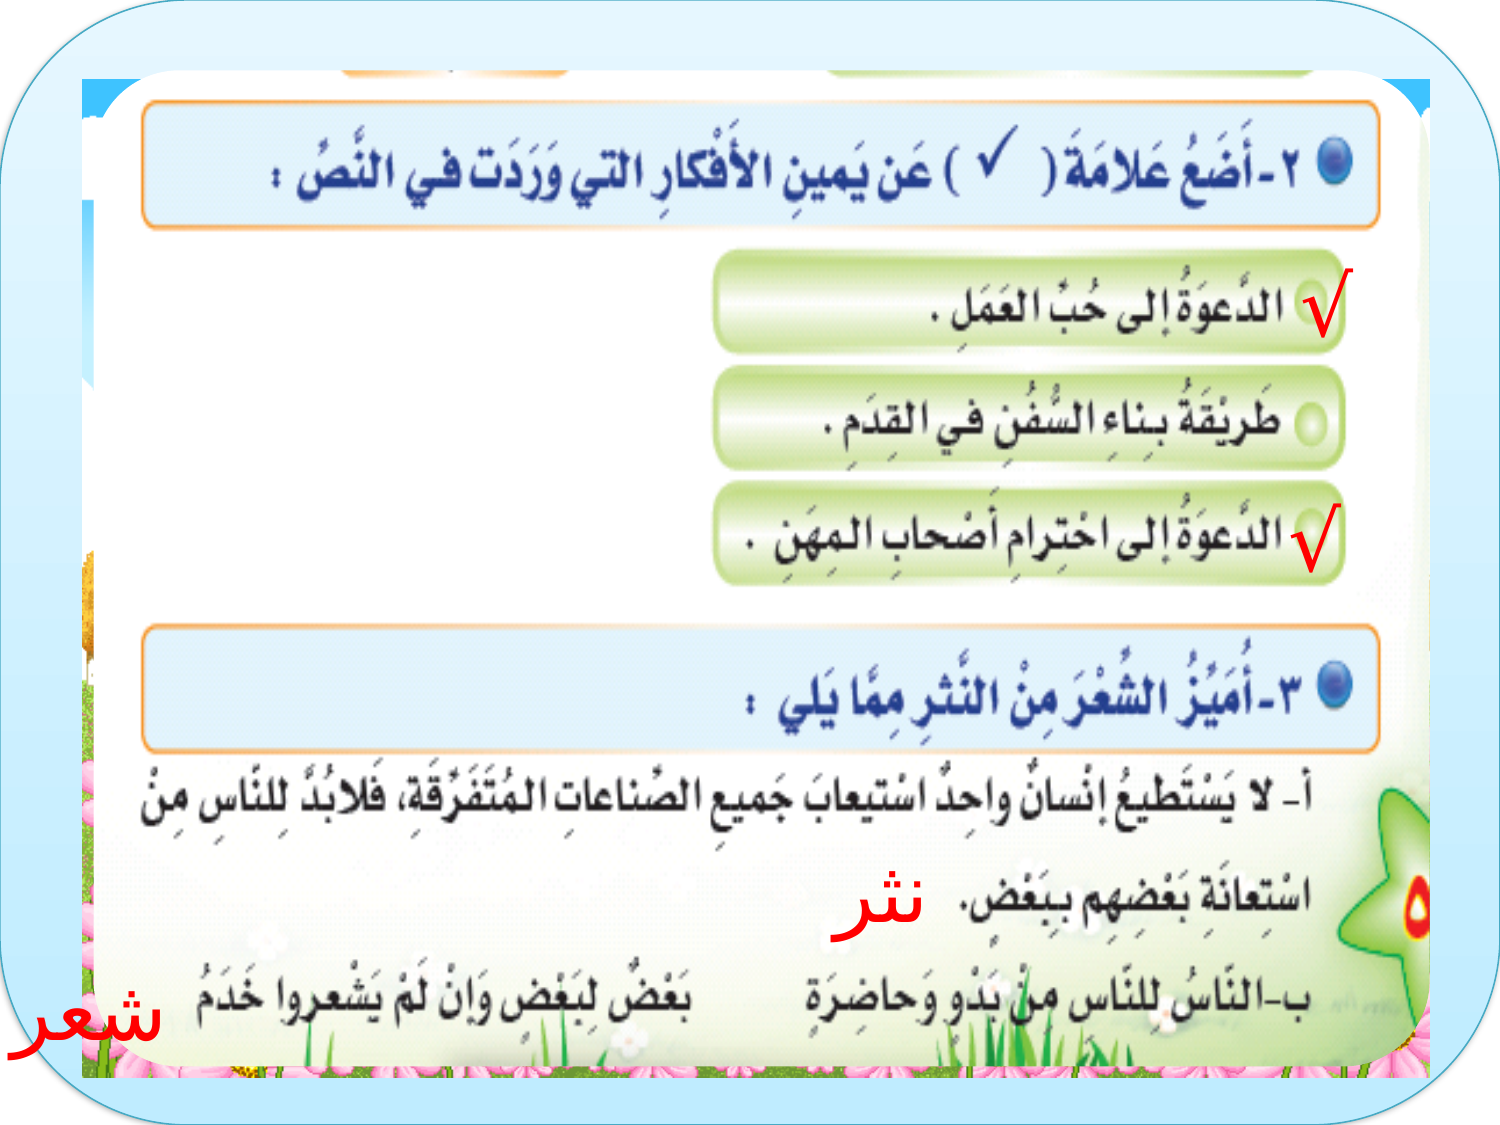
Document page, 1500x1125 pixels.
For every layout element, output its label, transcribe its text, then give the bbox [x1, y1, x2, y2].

picture [81, 70, 1430, 1079]
text_box شعر [0, 949, 76, 1064]
text_box [0, 0, 1500, 1125]
